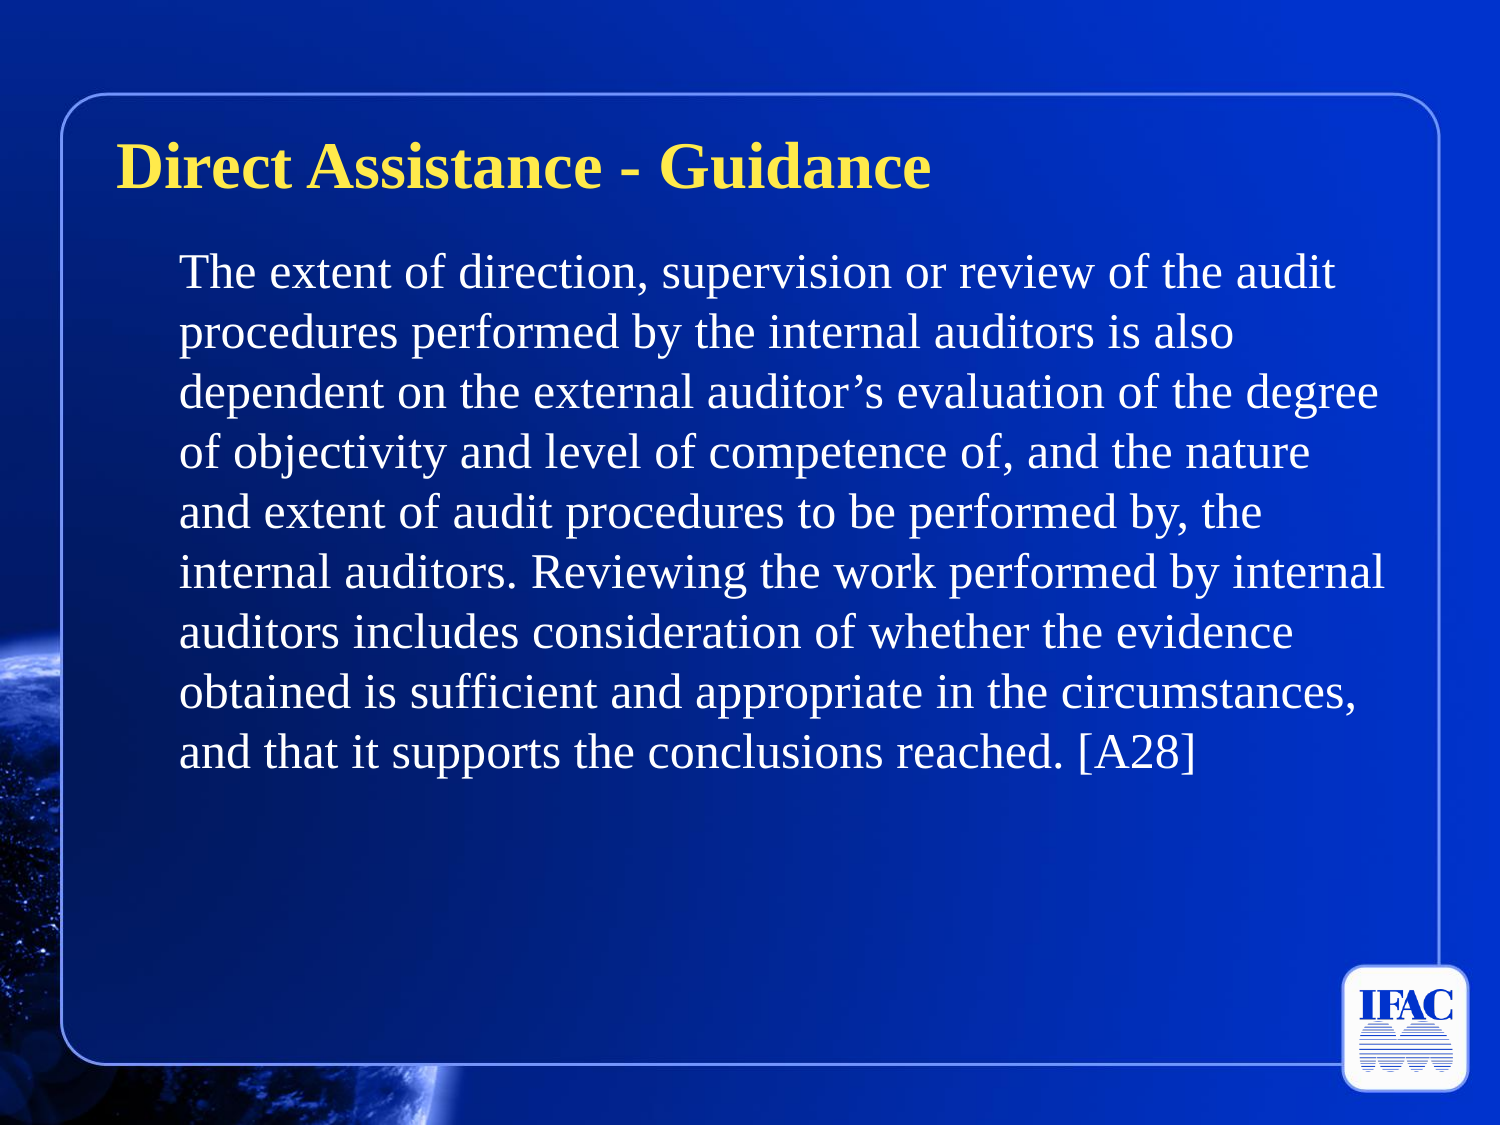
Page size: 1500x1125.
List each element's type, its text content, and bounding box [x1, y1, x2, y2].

list The extent of direction, supervision or review of the audit procedures performed by the internal auditors is also dependent on the external auditor’s evaluation of the degree of objectivity and level of competence of, and the nature and extent of audit procedures to be performed by, the internal auditors. Reviewing the work performed by internal auditors includes consideration of whether the evidence obtained is sufficient and appropriate in the circumstances, and that it supports the conclusions reached. [A28] [107, 230, 1411, 1048]
list Direct Assistance - Guidance [101, 113, 1404, 211]
picture [0, 0, 1500, 1125]
